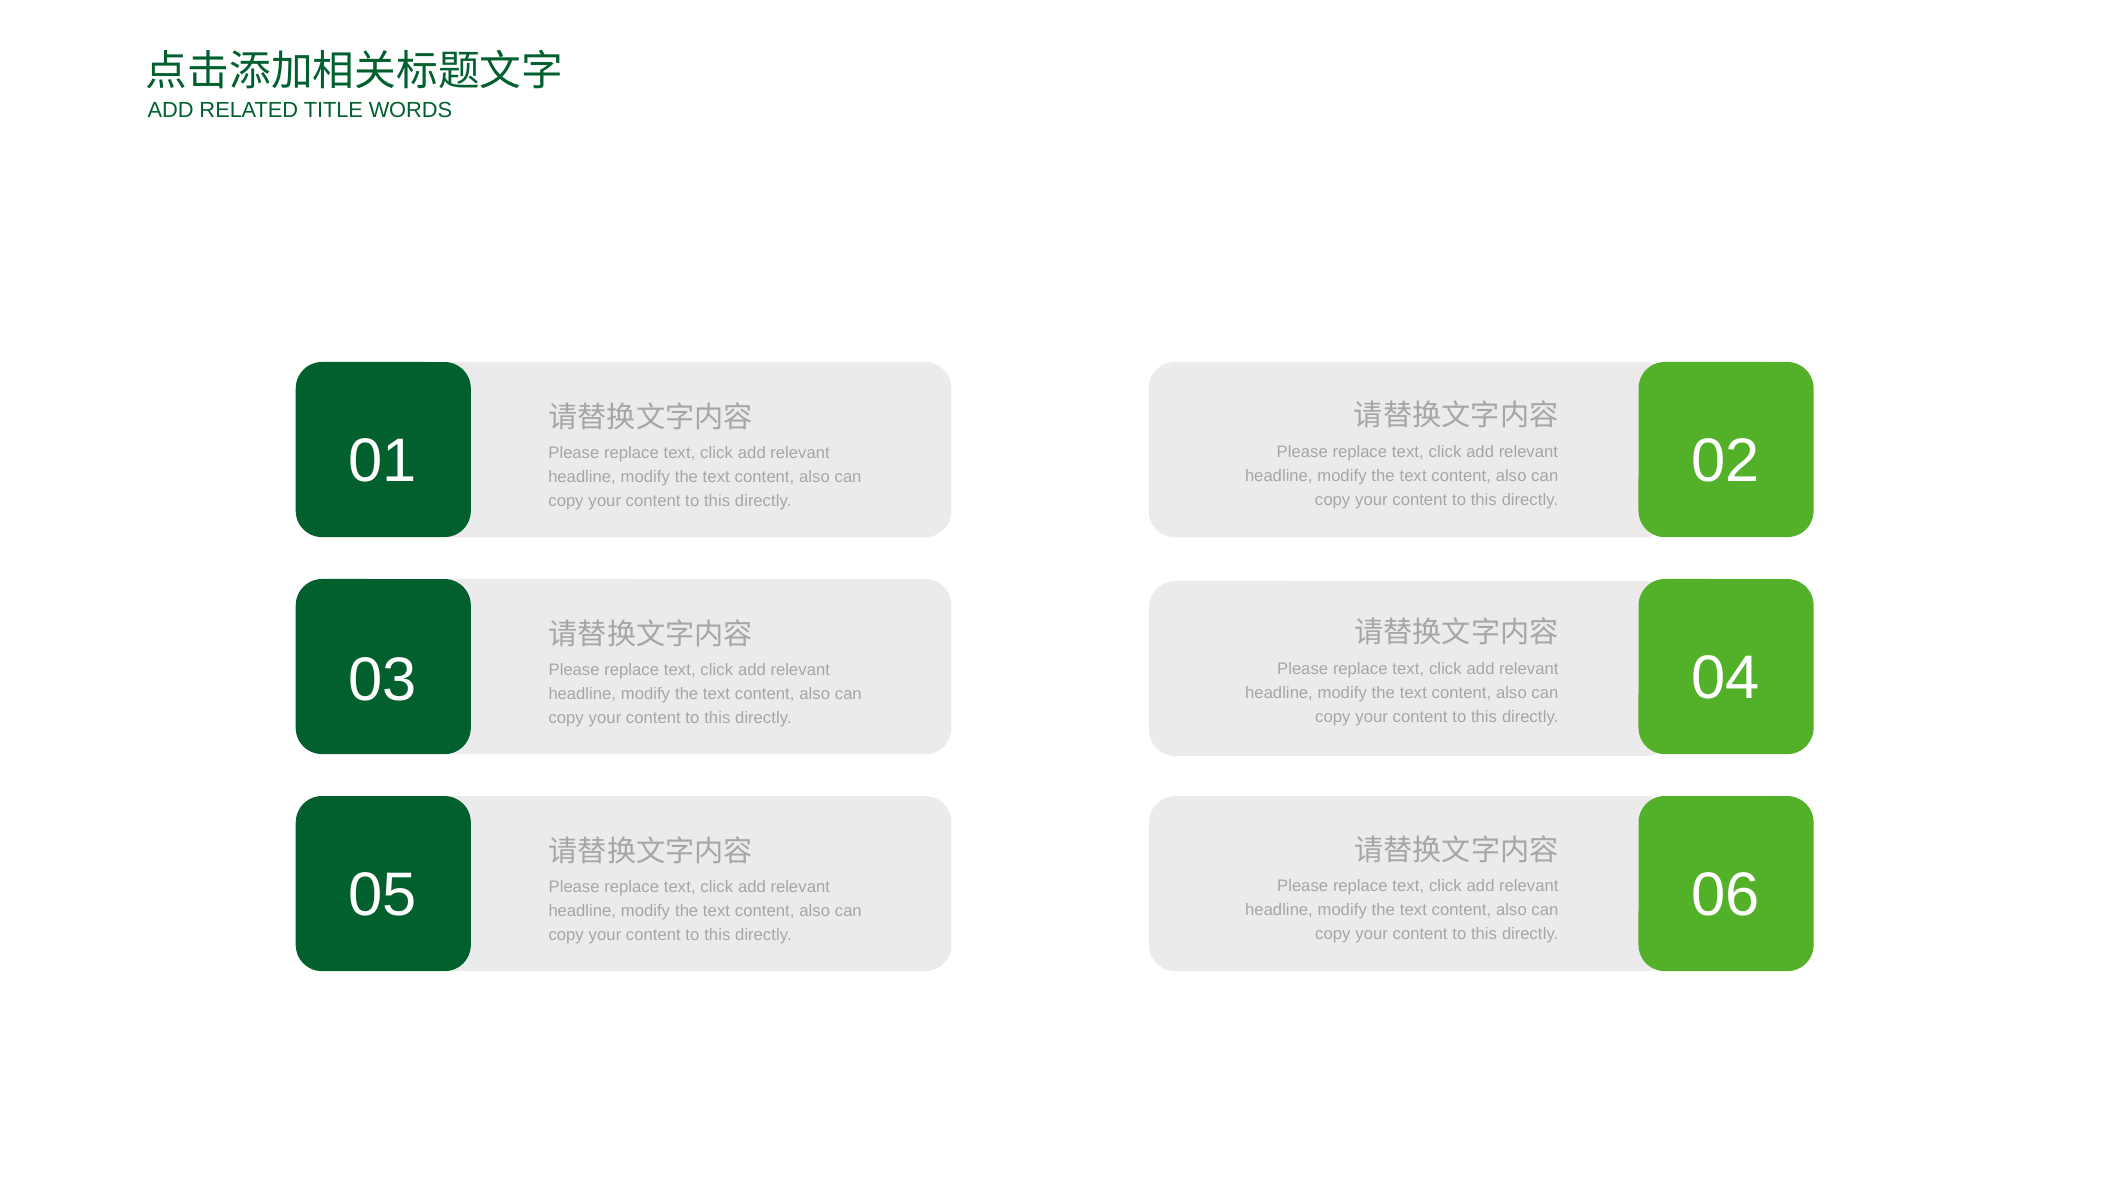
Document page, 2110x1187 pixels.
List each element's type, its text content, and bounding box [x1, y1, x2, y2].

text_box ADD RELATED TITLE WORDS [147, 96, 453, 123]
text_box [295, 361, 1814, 972]
text_box 点击添加相关标题文字 [145, 43, 564, 95]
